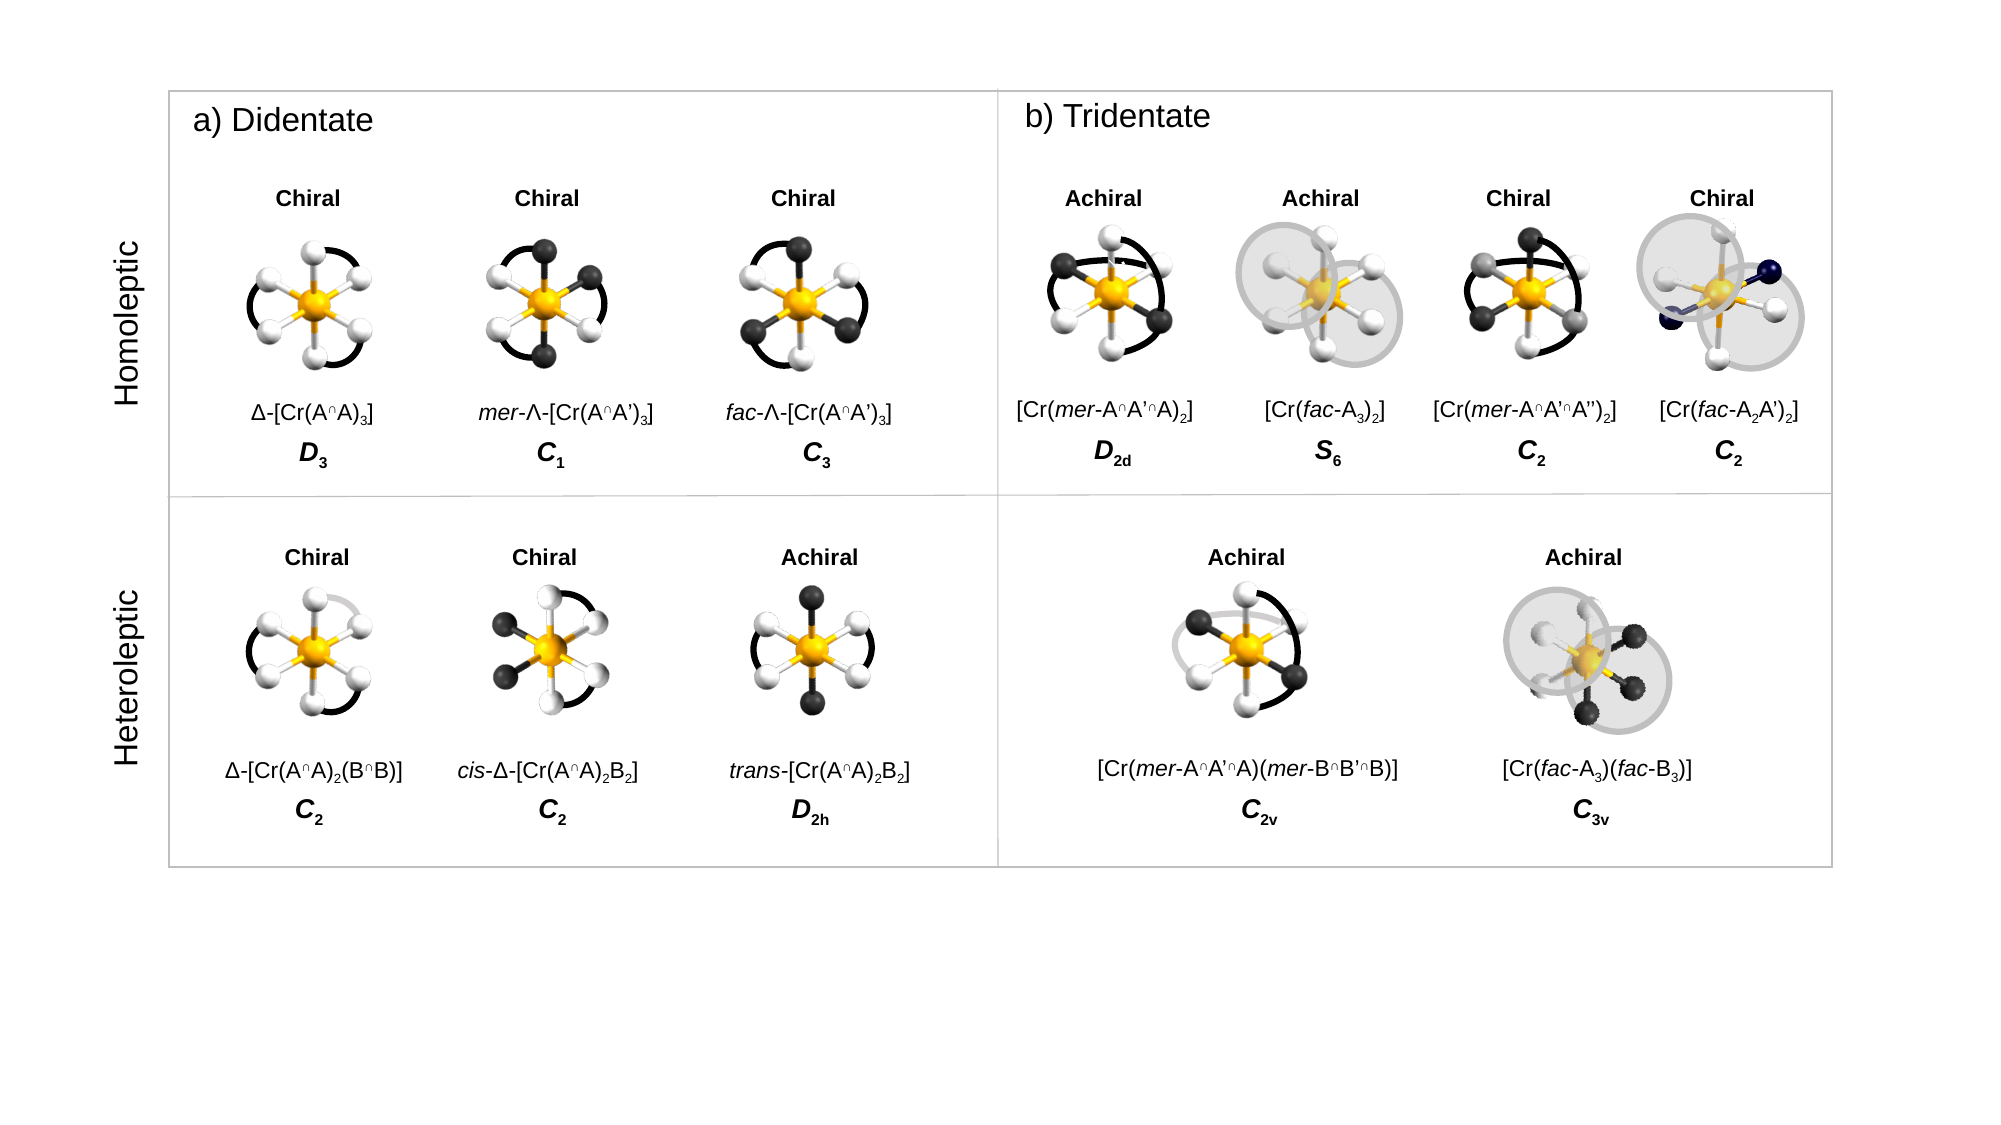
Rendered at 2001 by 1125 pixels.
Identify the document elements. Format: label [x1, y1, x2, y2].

text_box [96, 87, 1833, 868]
